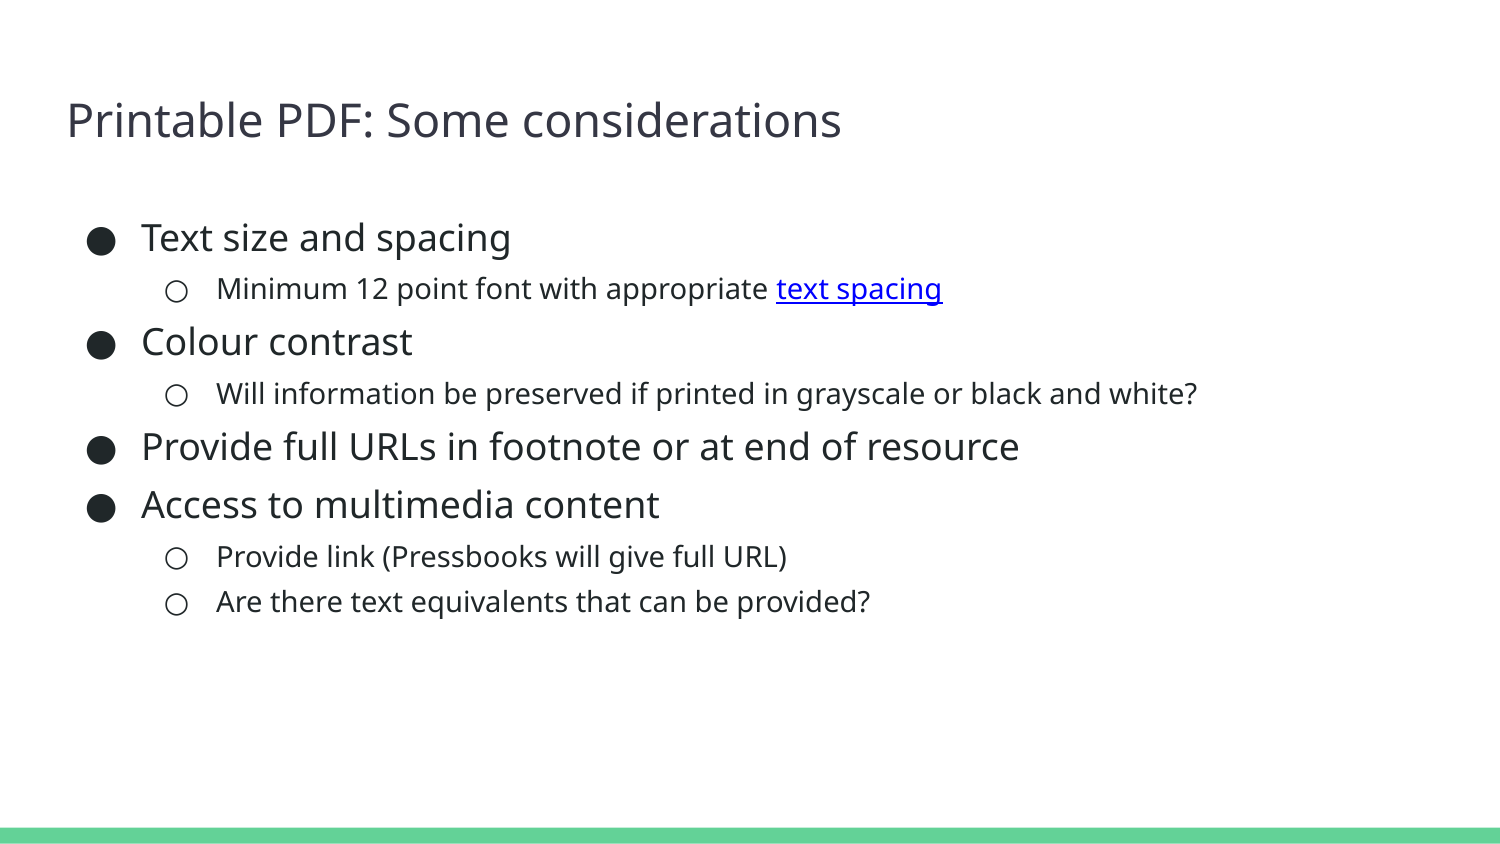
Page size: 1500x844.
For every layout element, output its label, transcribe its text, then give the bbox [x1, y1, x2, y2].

title Printable PDF: Some considerations [51, 72, 1449, 167]
list Text size and spacing Minimum 12 point font with appropriate text spacing Colour contrast Will information be preserved if printed in grayscale or black and white? Provide full URLs in footnote or at end of resource Access to multimedia content Provide link (Pressbooks will give full URL) Are there text equivalents that can be provided? [51, 189, 1449, 750]
